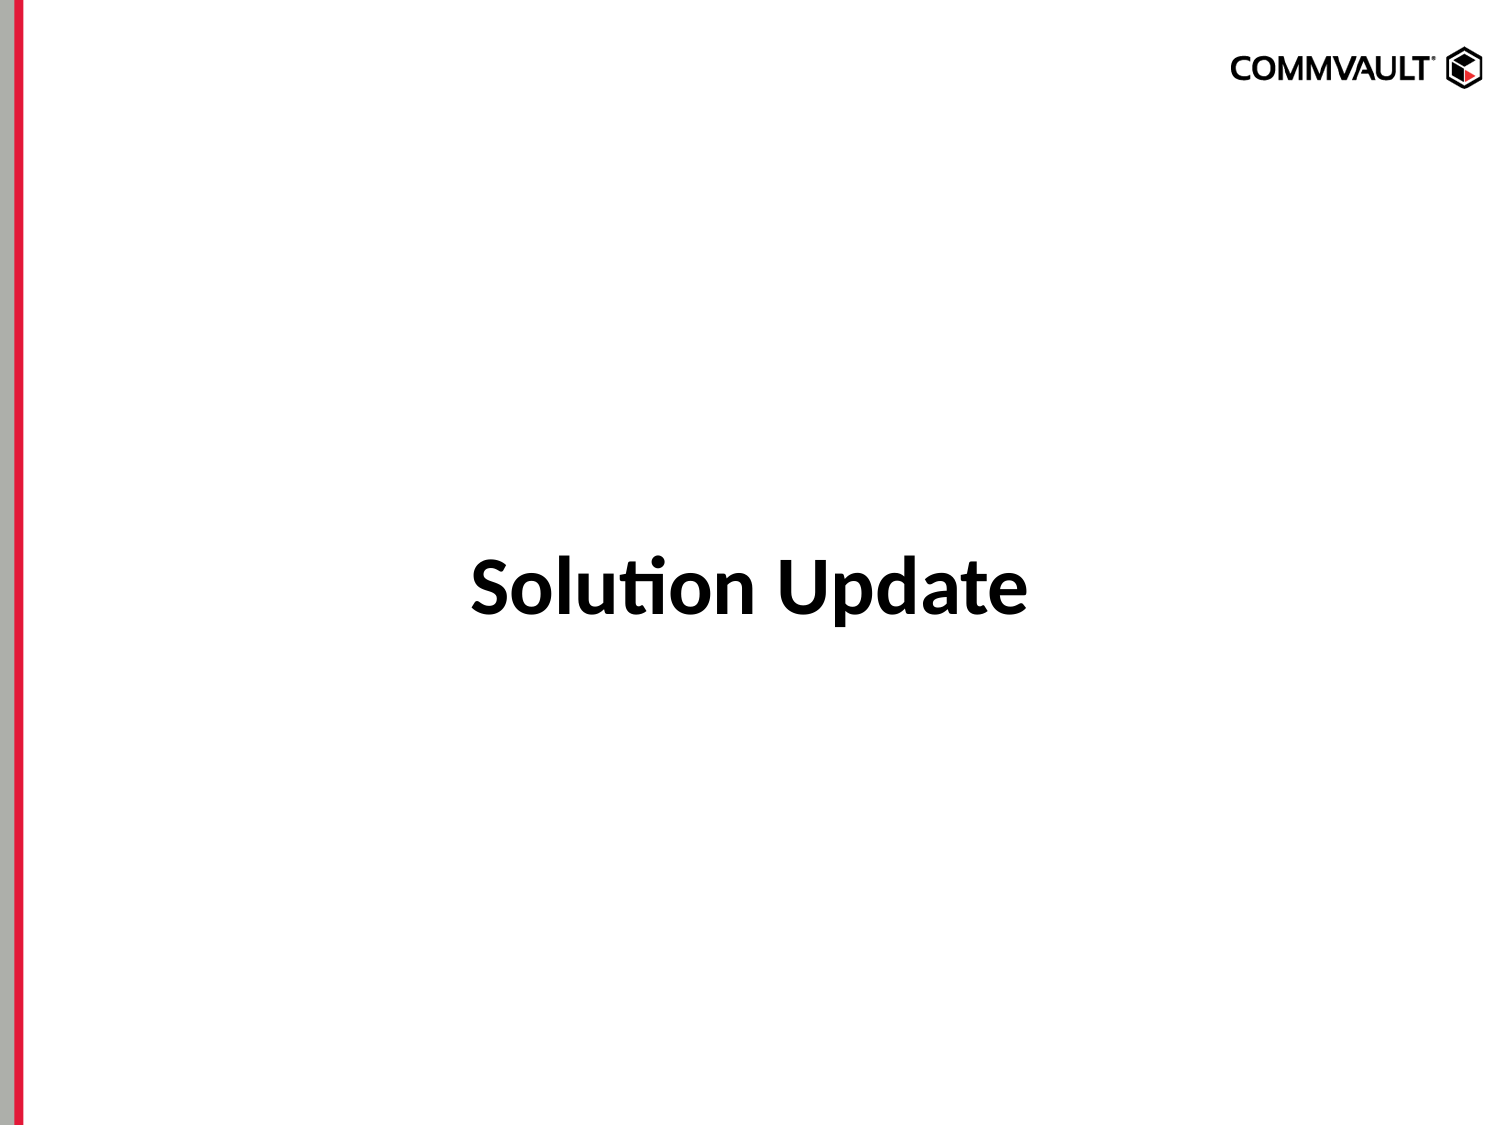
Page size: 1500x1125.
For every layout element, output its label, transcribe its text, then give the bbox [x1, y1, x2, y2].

picture [1231, 46, 1483, 89]
title Solution Update [155, 375, 1346, 788]
